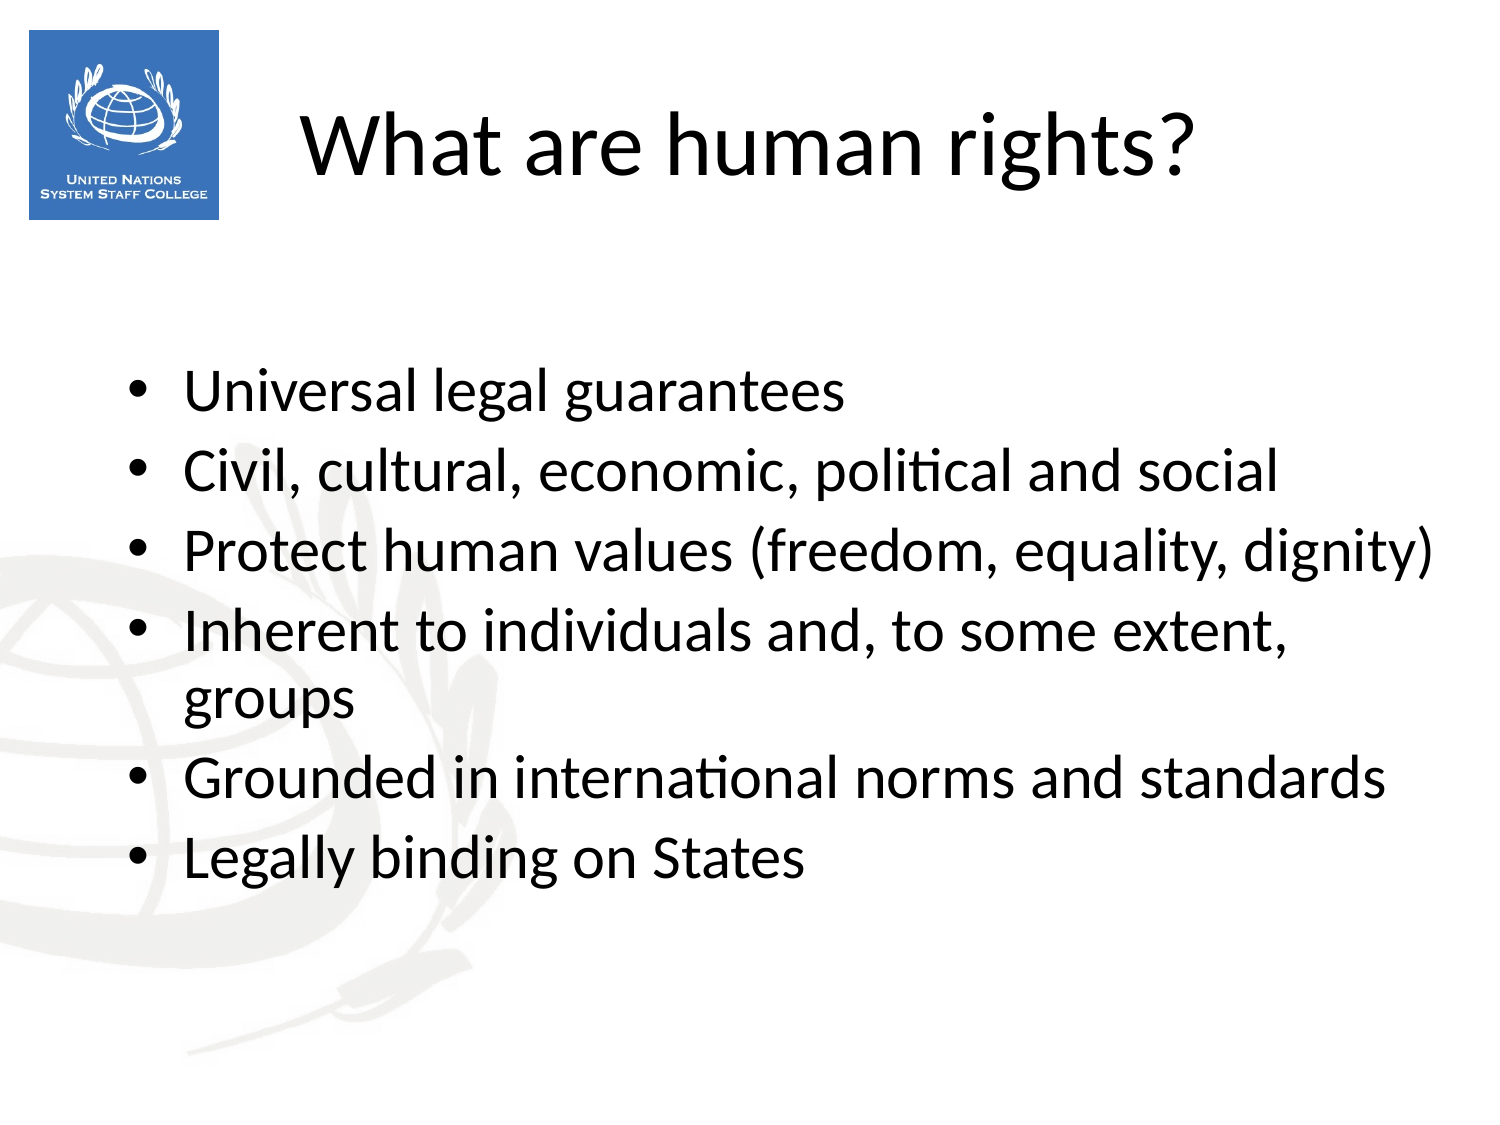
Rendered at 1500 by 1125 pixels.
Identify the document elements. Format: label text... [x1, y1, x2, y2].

picture [29, 30, 219, 220]
title What are human rights? [74, 44, 1426, 233]
list Universal legal guarantees Civil, cultural, economic, political and social Protect human values (freedom, equality, dignity) Inherent to individuals and, to some extent, groups Grounded in international norms and standards Legally binding on States [111, 349, 1463, 1093]
